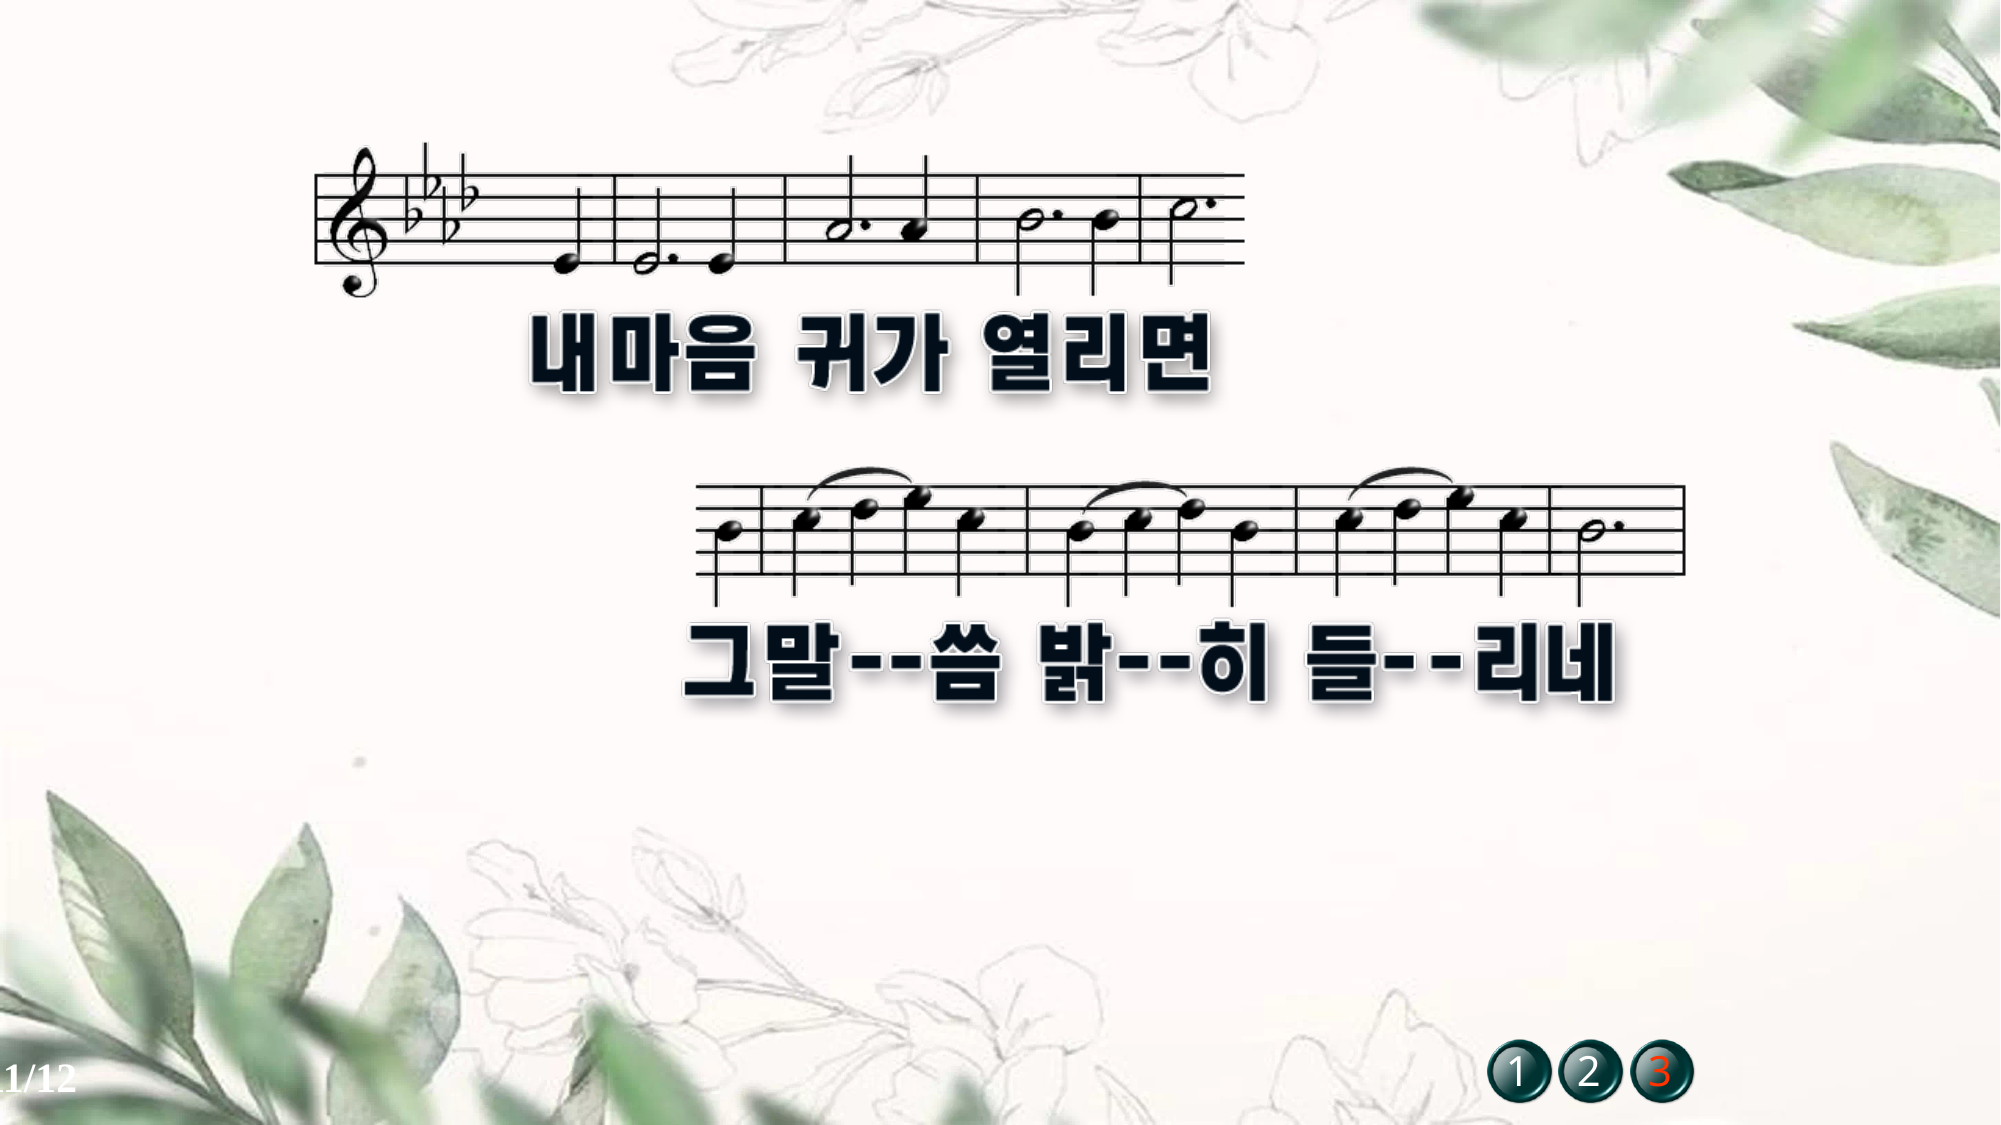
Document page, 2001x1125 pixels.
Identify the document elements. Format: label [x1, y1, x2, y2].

text_box [1555, 1035, 1626, 1106]
picture [0, 0, 2001, 1125]
text_box [1484, 1035, 1555, 1106]
text_box [1627, 1035, 1697, 1106]
